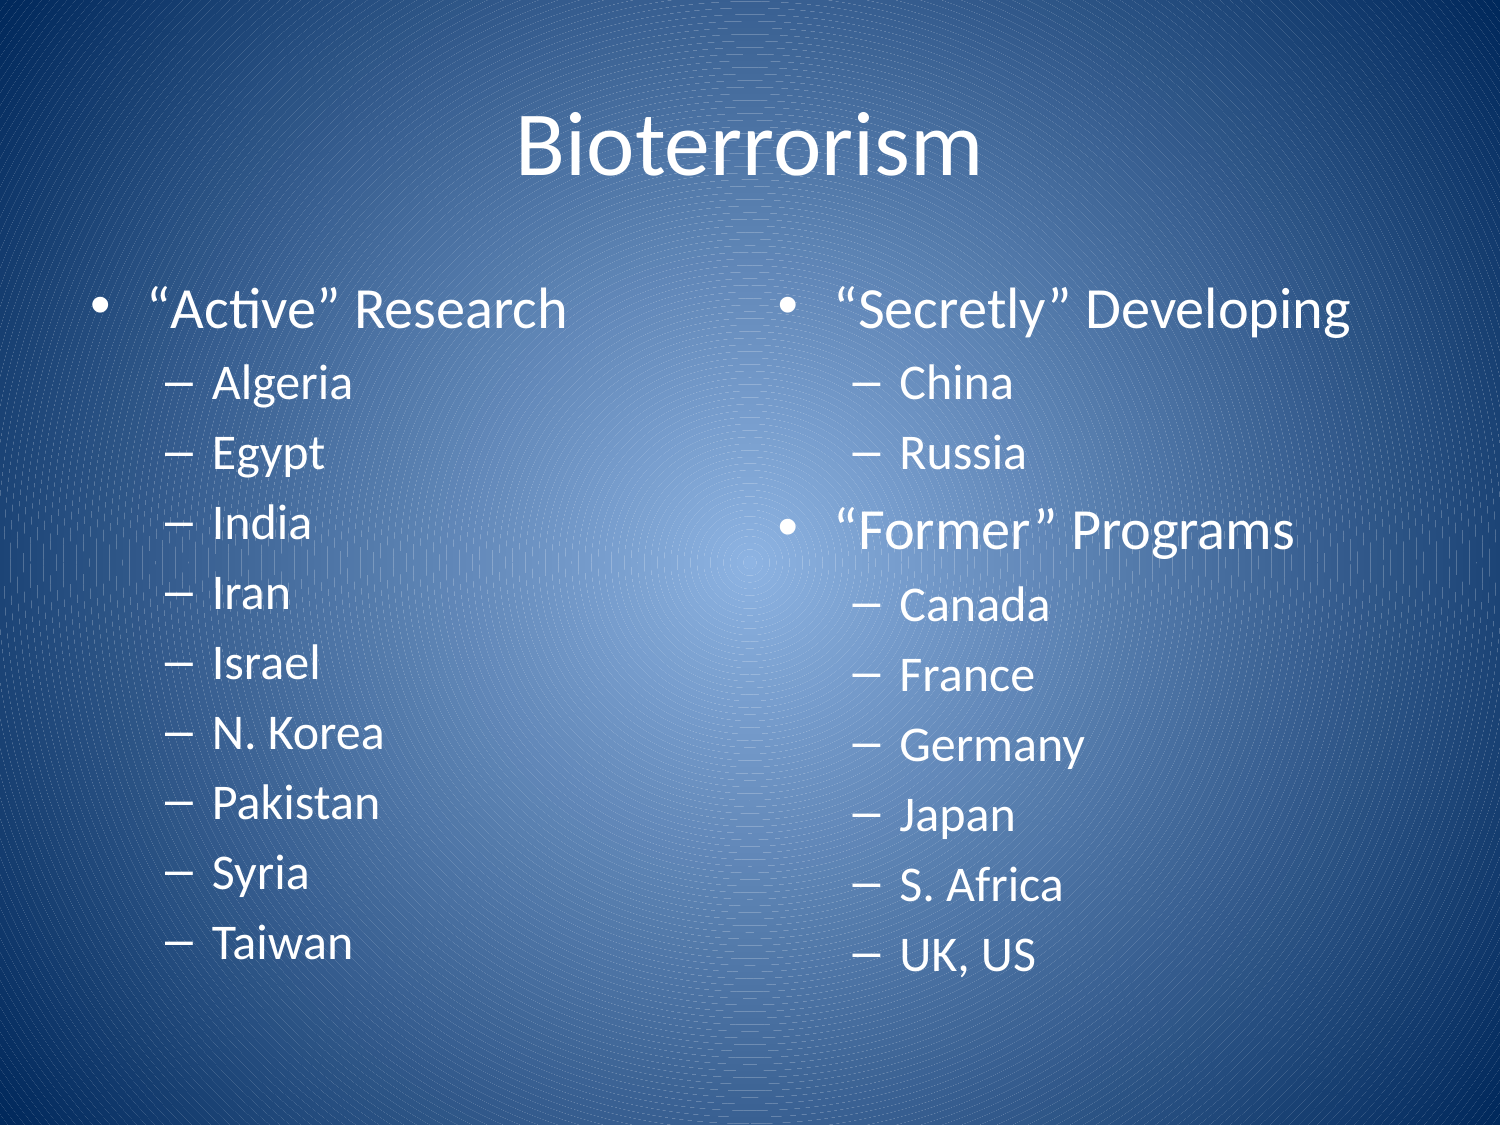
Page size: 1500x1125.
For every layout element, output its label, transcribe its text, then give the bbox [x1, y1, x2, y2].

title Bioterrorism [75, 45, 1425, 233]
list “Secretly” Developing China Russia “Former” Programs Canada France Germany Japan S. Africa UK, US [762, 262, 1425, 1005]
list “Active” Research Algeria Egypt India Iran Israel N. Korea Pakistan Syria Taiwan [75, 262, 738, 1005]
